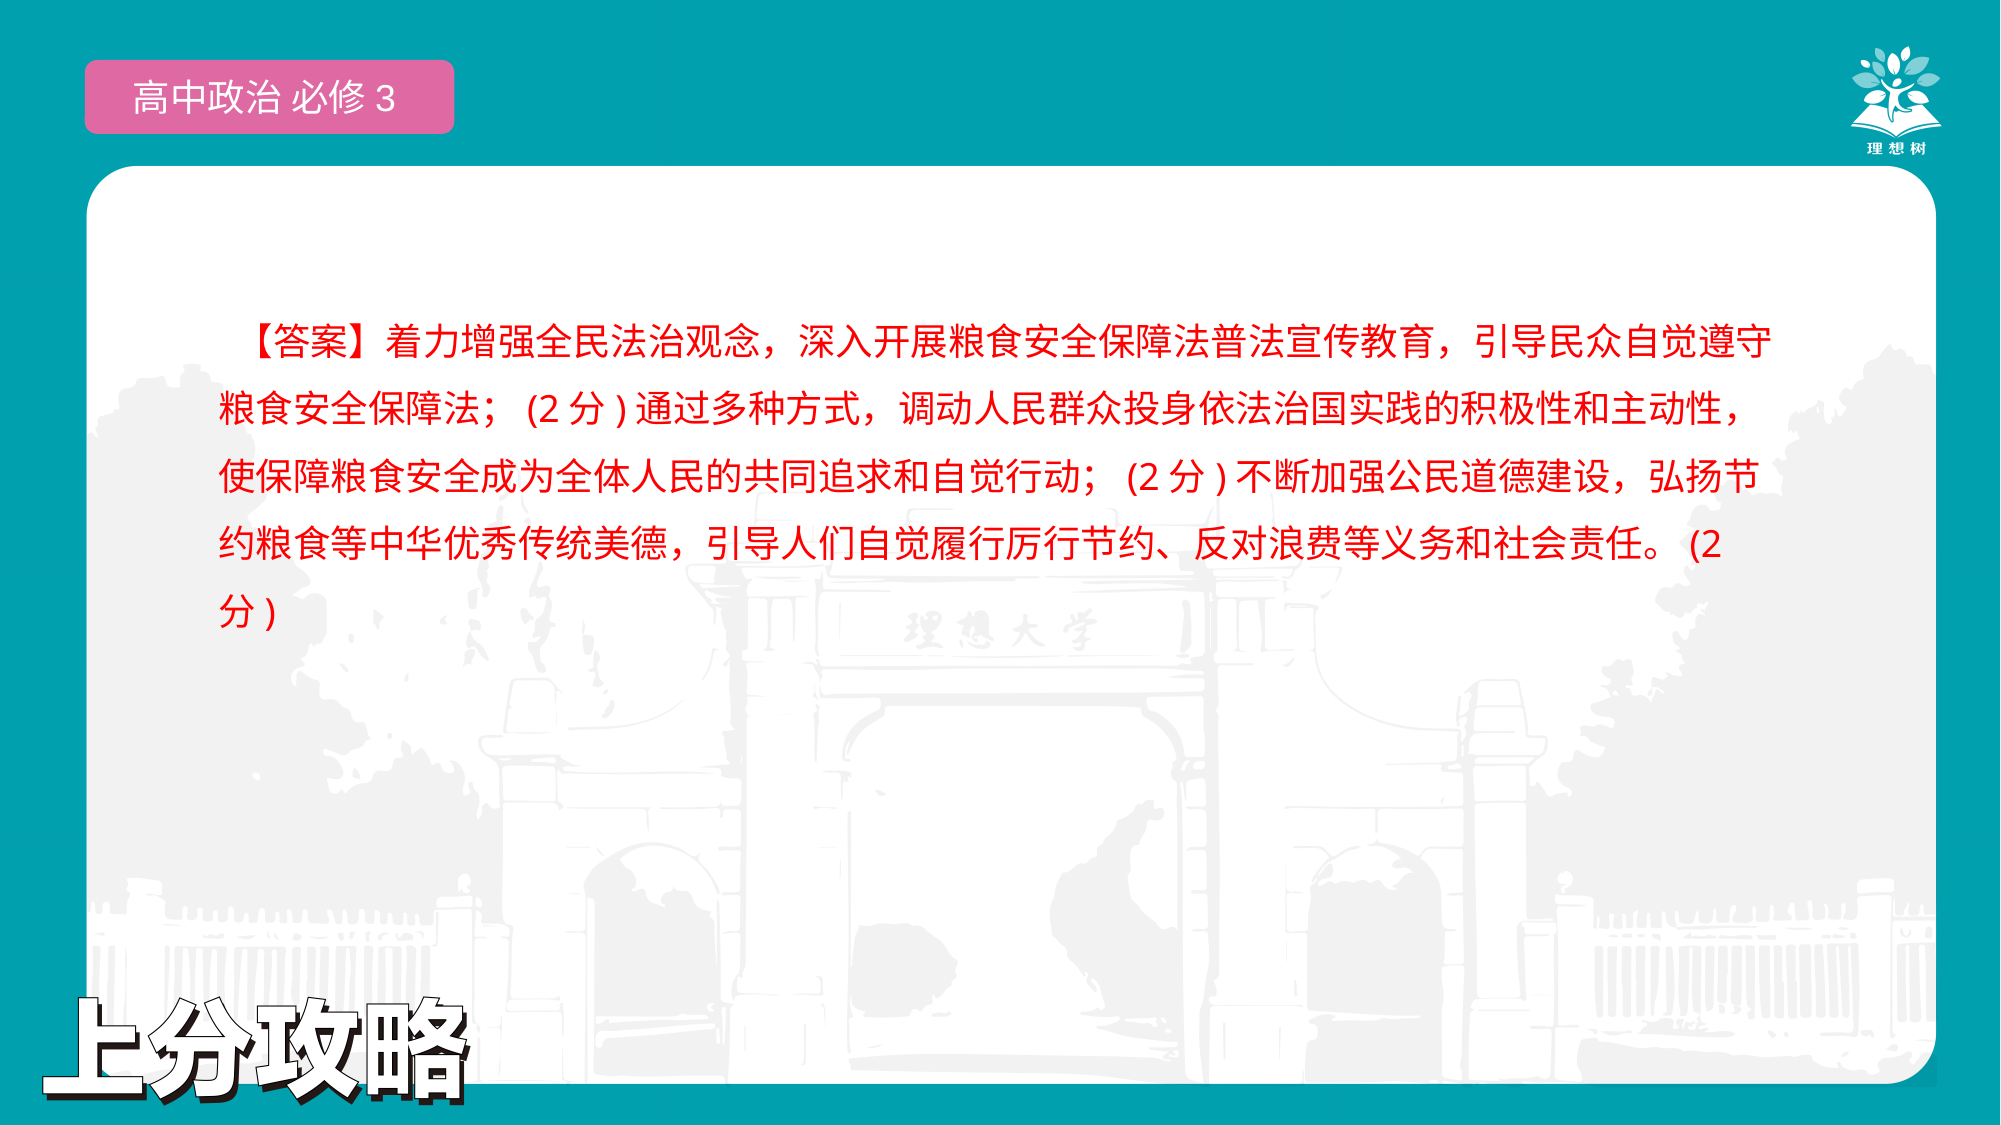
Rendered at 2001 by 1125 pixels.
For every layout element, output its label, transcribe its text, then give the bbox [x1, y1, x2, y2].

text_box 高中政治 必修3 [83, 58, 456, 135]
picture [0, 0, 2001, 1125]
text_box 【答案】着力增强全民法治观念，深入开展粮食安全保障法普法宣传教育，引导民众自觉遵守粮食安全保障法；(2分)通过多种方式，调动人民群众投身依法治国实践的积极性和主动性，使保障粮食安全成为全体人民的共同追求和自觉行动；(2分)不断加强公民道德建设，弘扬节约粮食等中华优秀传统美德，引导人们自觉履行厉行节约、反对浪费等义务和社会责任。(2分) [203, 287, 1797, 838]
